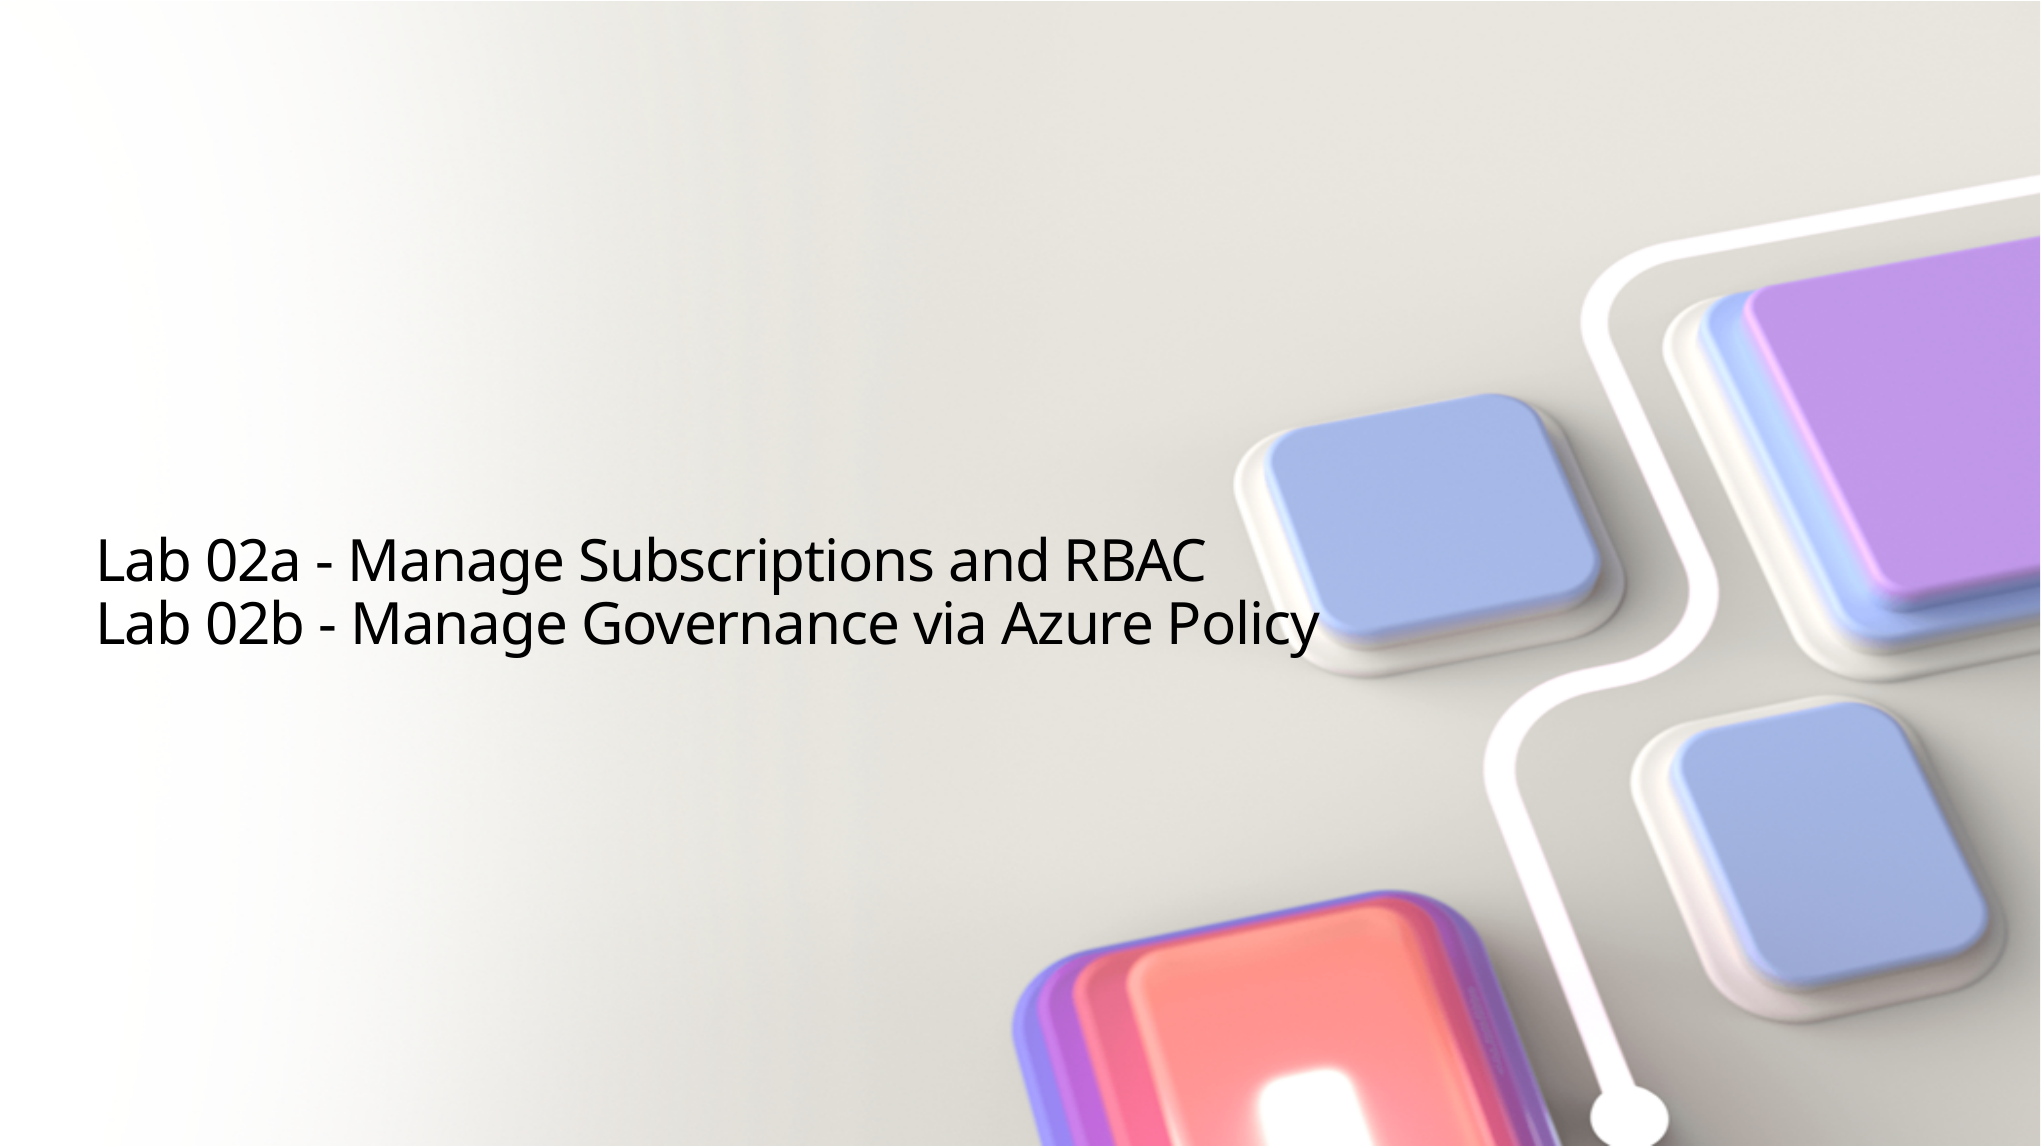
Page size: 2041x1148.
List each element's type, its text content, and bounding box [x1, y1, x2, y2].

title Lab 02a - Manage Subscriptions and RBAC Lab 02b - Manage Governance via Azure Policy [95, 530, 1460, 658]
